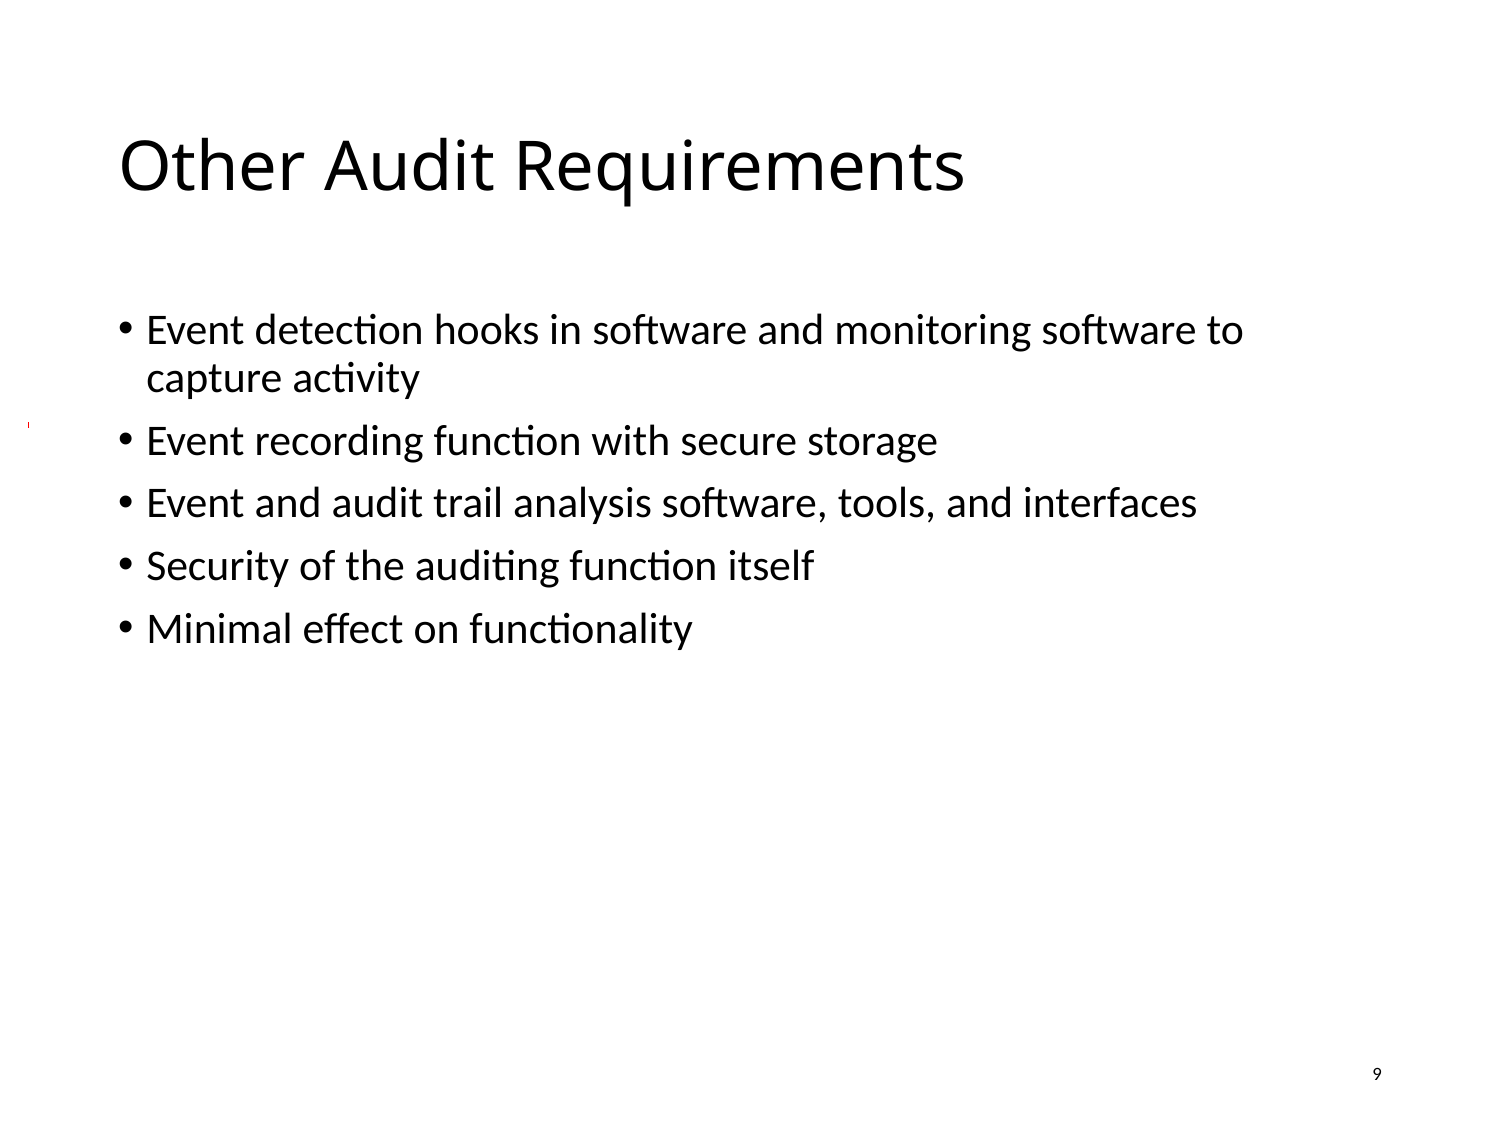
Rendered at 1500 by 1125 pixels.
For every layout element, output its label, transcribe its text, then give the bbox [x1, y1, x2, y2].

list Event detection hooks in software and monitoring software to capture activity Event recording function with secure storage Event and audit trail analysis software, tools, and interfaces Security of the auditing function itself Minimal effect on functionality [103, 299, 1397, 1014]
slide_number 9 [1059, 1042, 1397, 1103]
title Other Audit Requirements [103, 59, 1397, 278]
